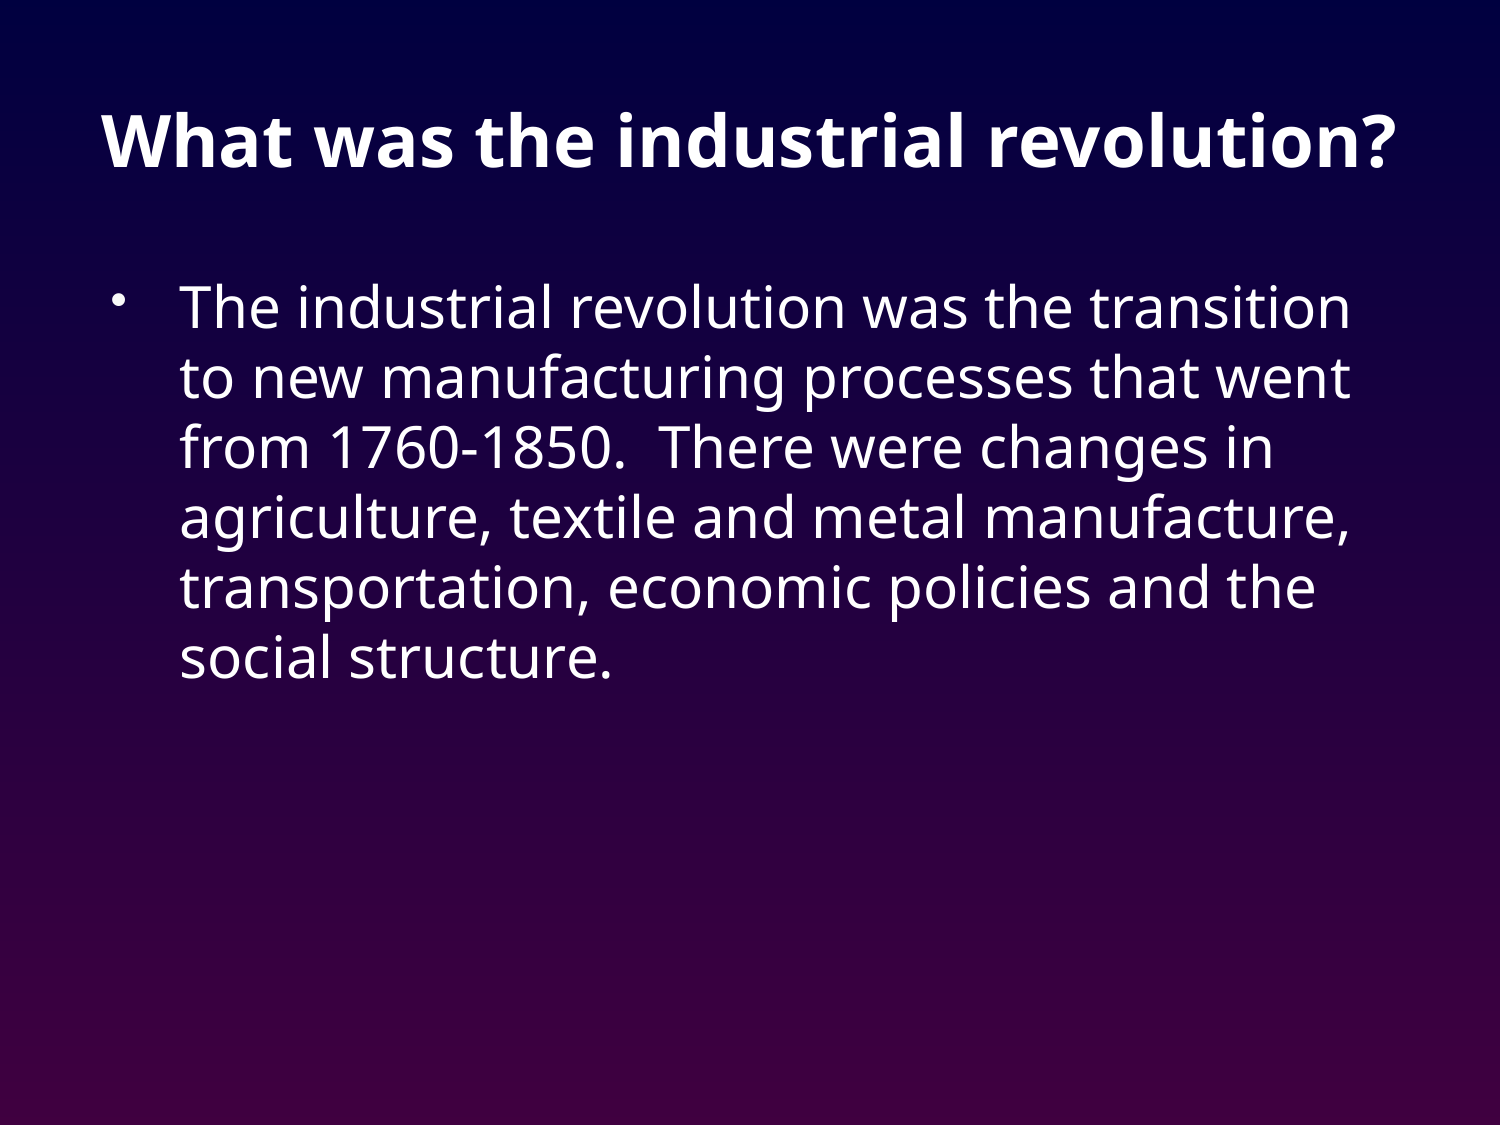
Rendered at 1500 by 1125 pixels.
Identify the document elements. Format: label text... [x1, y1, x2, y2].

list The industrial revolution was the transition to new manufacturing processes that went from 1760-1850. There were changes in agriculture, textile and metal manufacture, transportation, economic policies and the social structure. [75, 262, 1425, 1035]
title What was the industrial revolution? [75, 45, 1425, 233]
